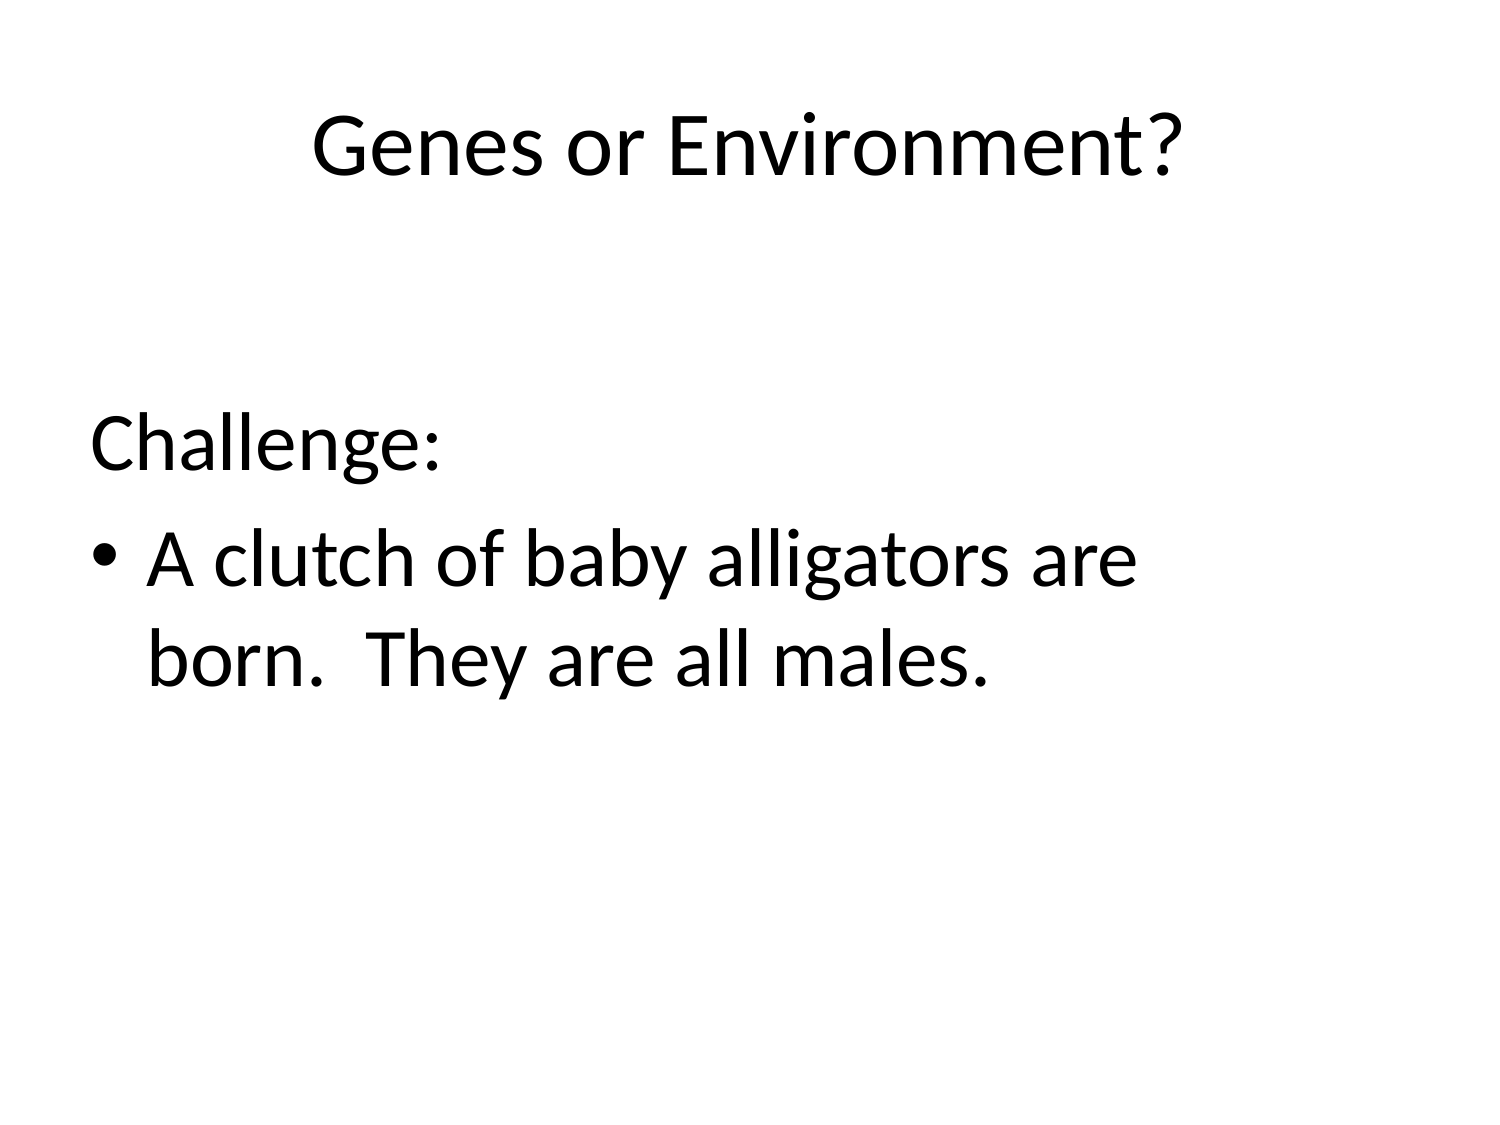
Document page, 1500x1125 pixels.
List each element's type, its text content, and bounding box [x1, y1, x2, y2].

list Challenge: A clutch of baby alligators are born. They are all males. [75, 262, 1336, 1005]
title Genes or Environment? [75, 45, 1425, 233]
